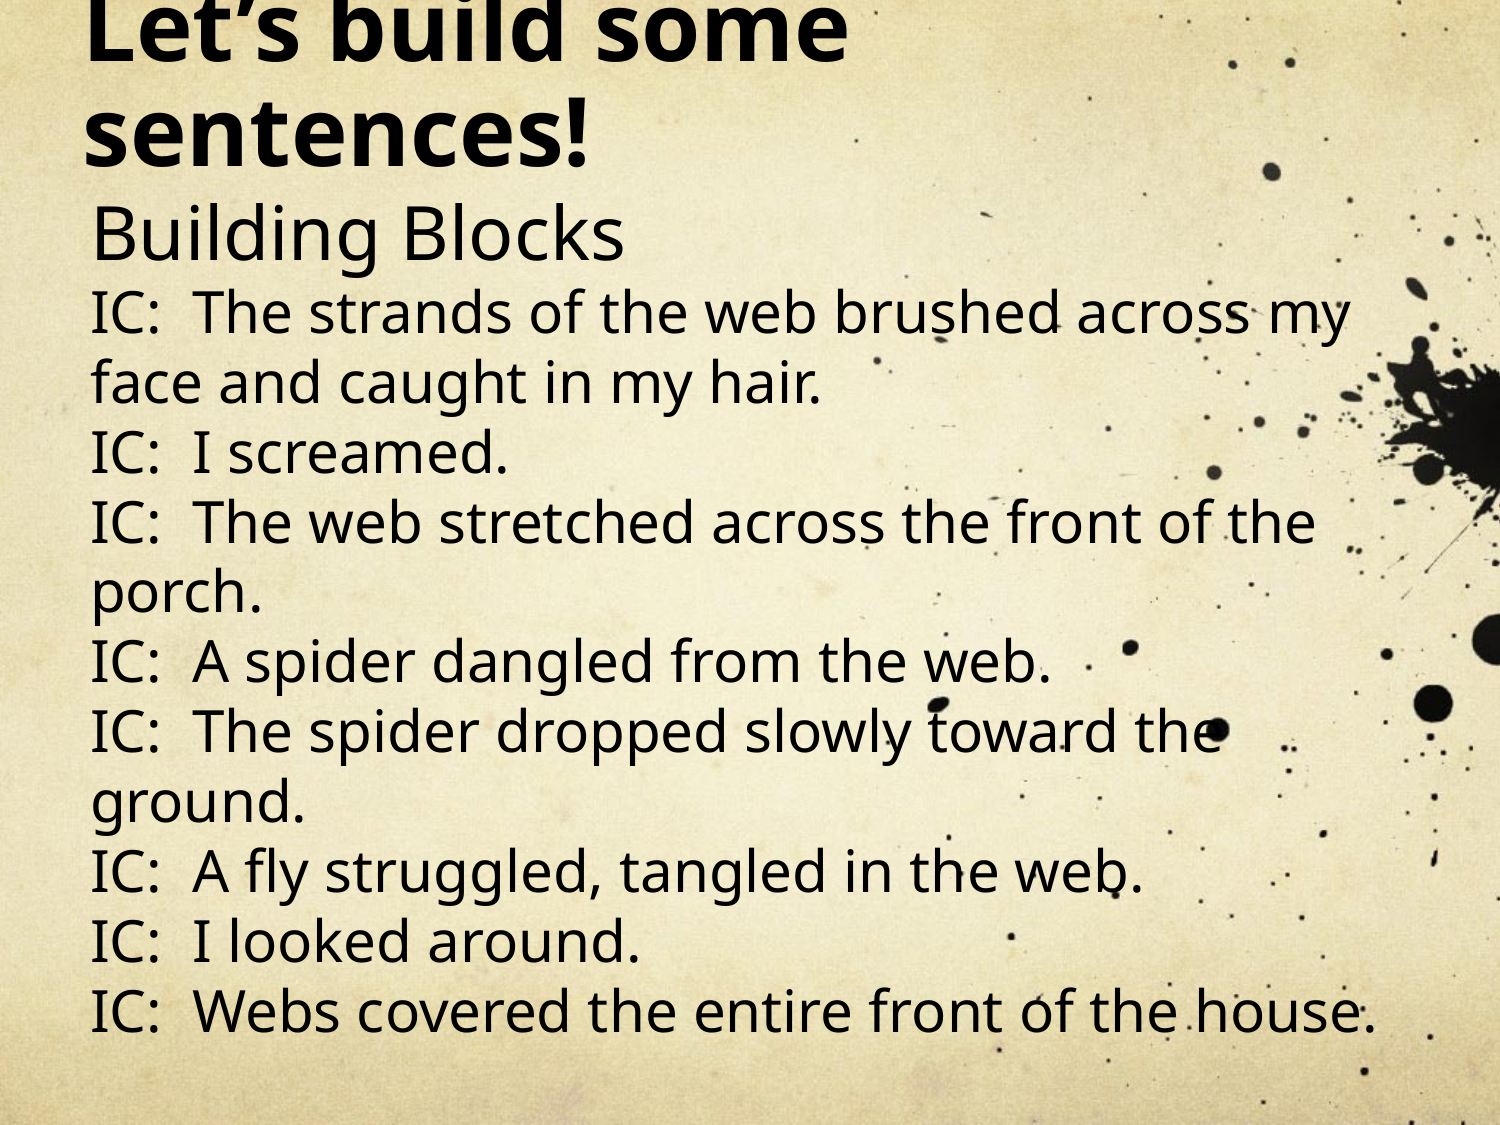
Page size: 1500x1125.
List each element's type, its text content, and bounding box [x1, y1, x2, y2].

picture [0, 0, 1500, 1125]
list Building Blocks IC: The strands of the web brushed across my face and caught in my hair. IC: I screamed. IC: The web stretched across the front of the porch. IC: A spider dangled from the web. IC: The spider dropped slowly toward the ground. IC: A fly struggled, tangled in the web. IC: I looked around. IC: Webs covered the entire front of the house. [75, 185, 1400, 1125]
title Let’s build some sentences! [75, 51, 1350, 185]
